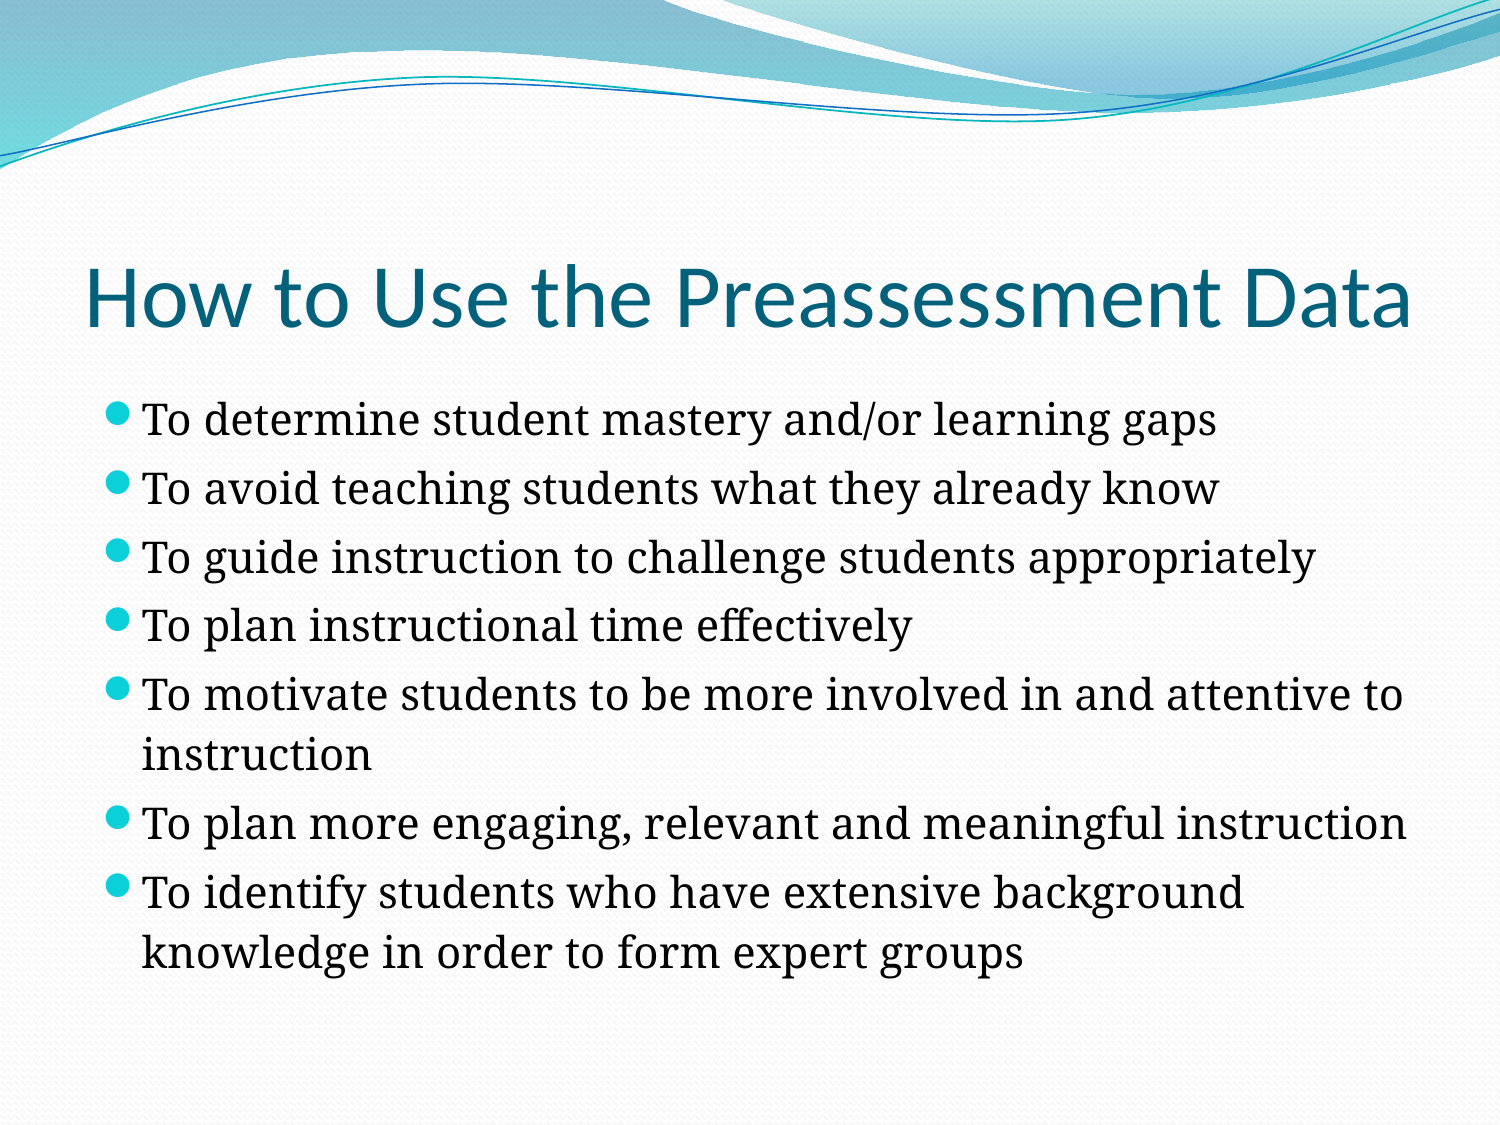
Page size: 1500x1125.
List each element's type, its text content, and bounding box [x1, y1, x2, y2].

title How to Use the Preassessment Data [75, 162, 1425, 350]
list To determine student mastery and/or learning gaps To avoid teaching students what they already know To guide instruction to challenge students appropriately To plan instructional time effectively To motivate students to be more involved in and attentive to instruction To plan more engaging, relevant and meaningful instruction To identify students who have extensive background knowledge in order to form expert groups [87, 312, 1438, 1033]
